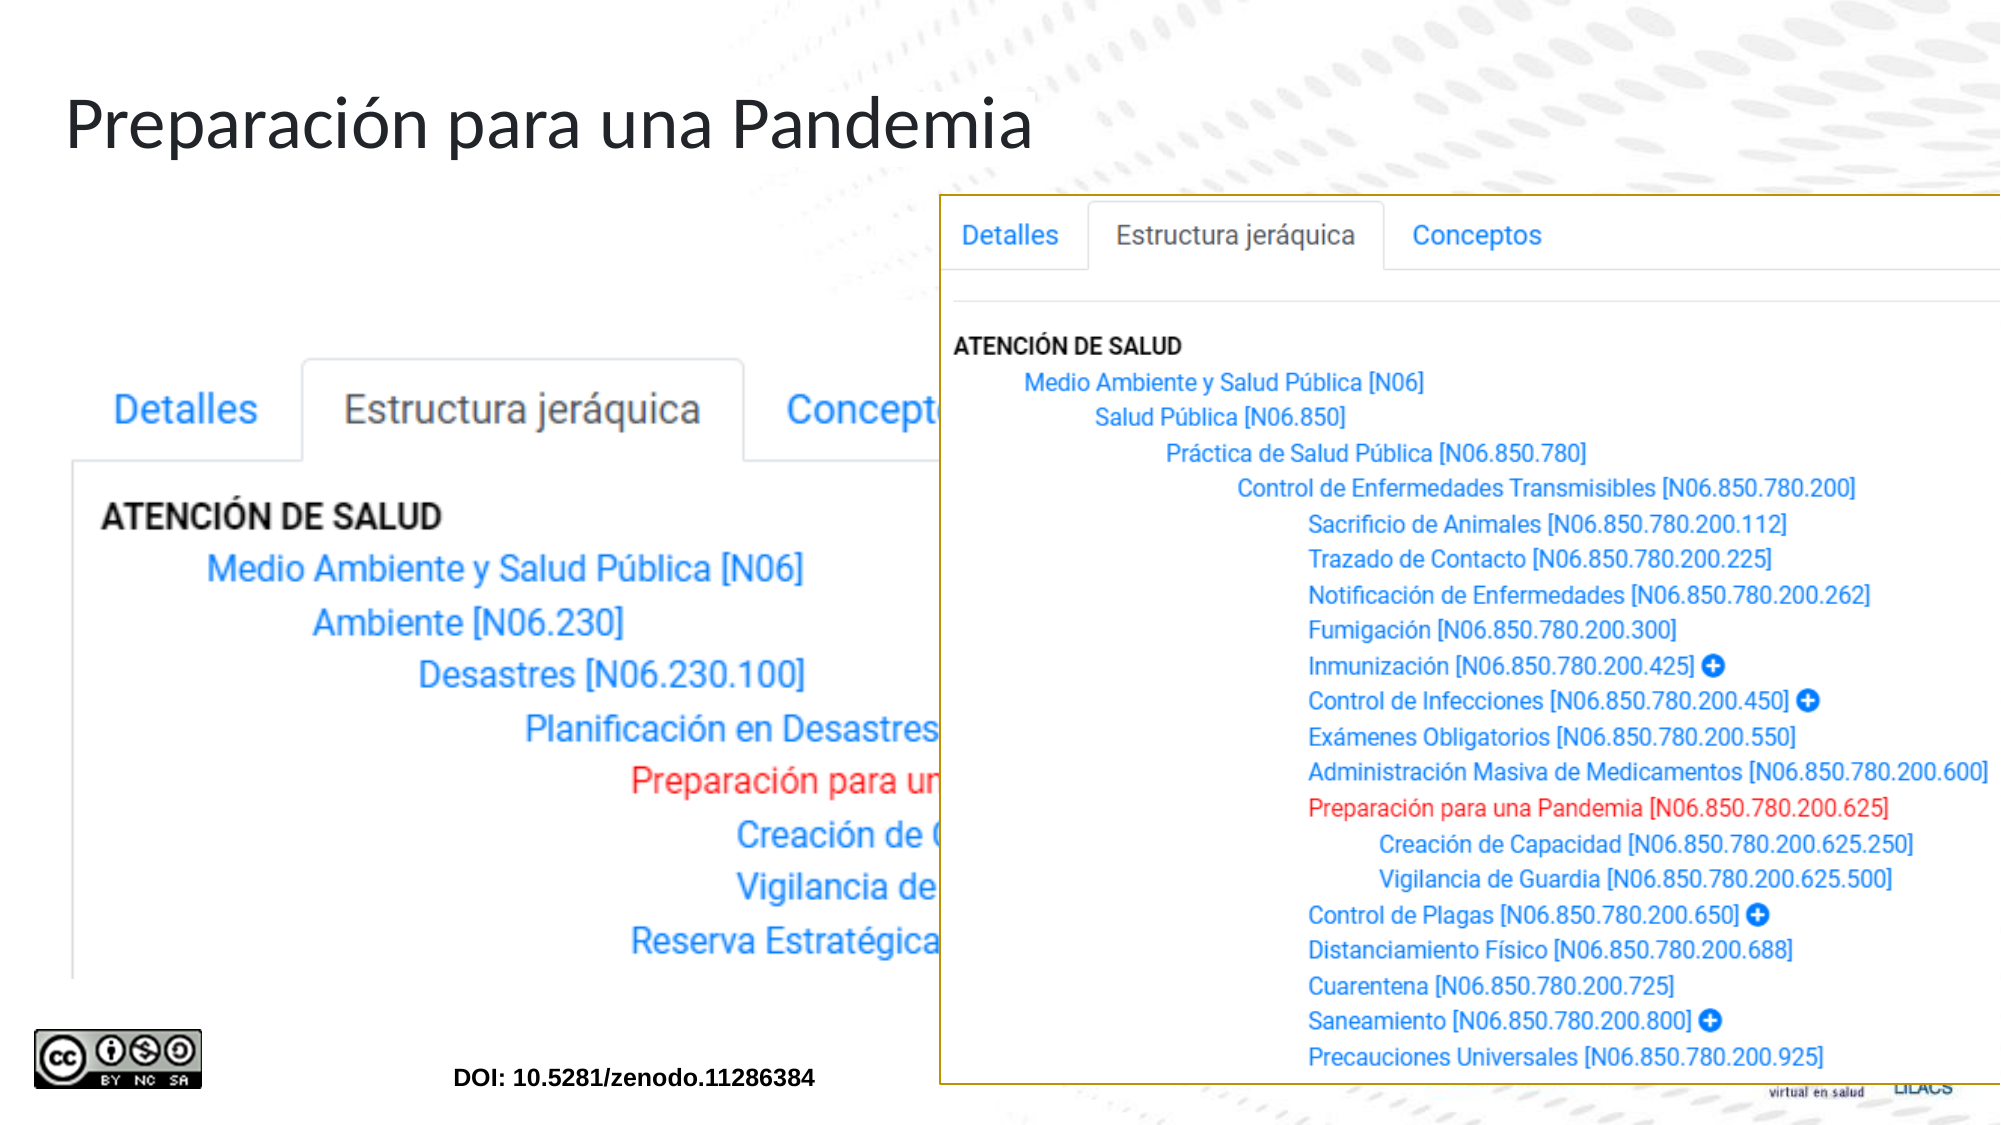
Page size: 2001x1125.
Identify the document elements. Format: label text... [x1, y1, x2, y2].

title Preparación para una Pandemia [50, 15, 1775, 233]
text_box DOI: 10.5281/zenodo.11286384 [438, 1046, 931, 1107]
picture [0, 0, 2001, 1125]
